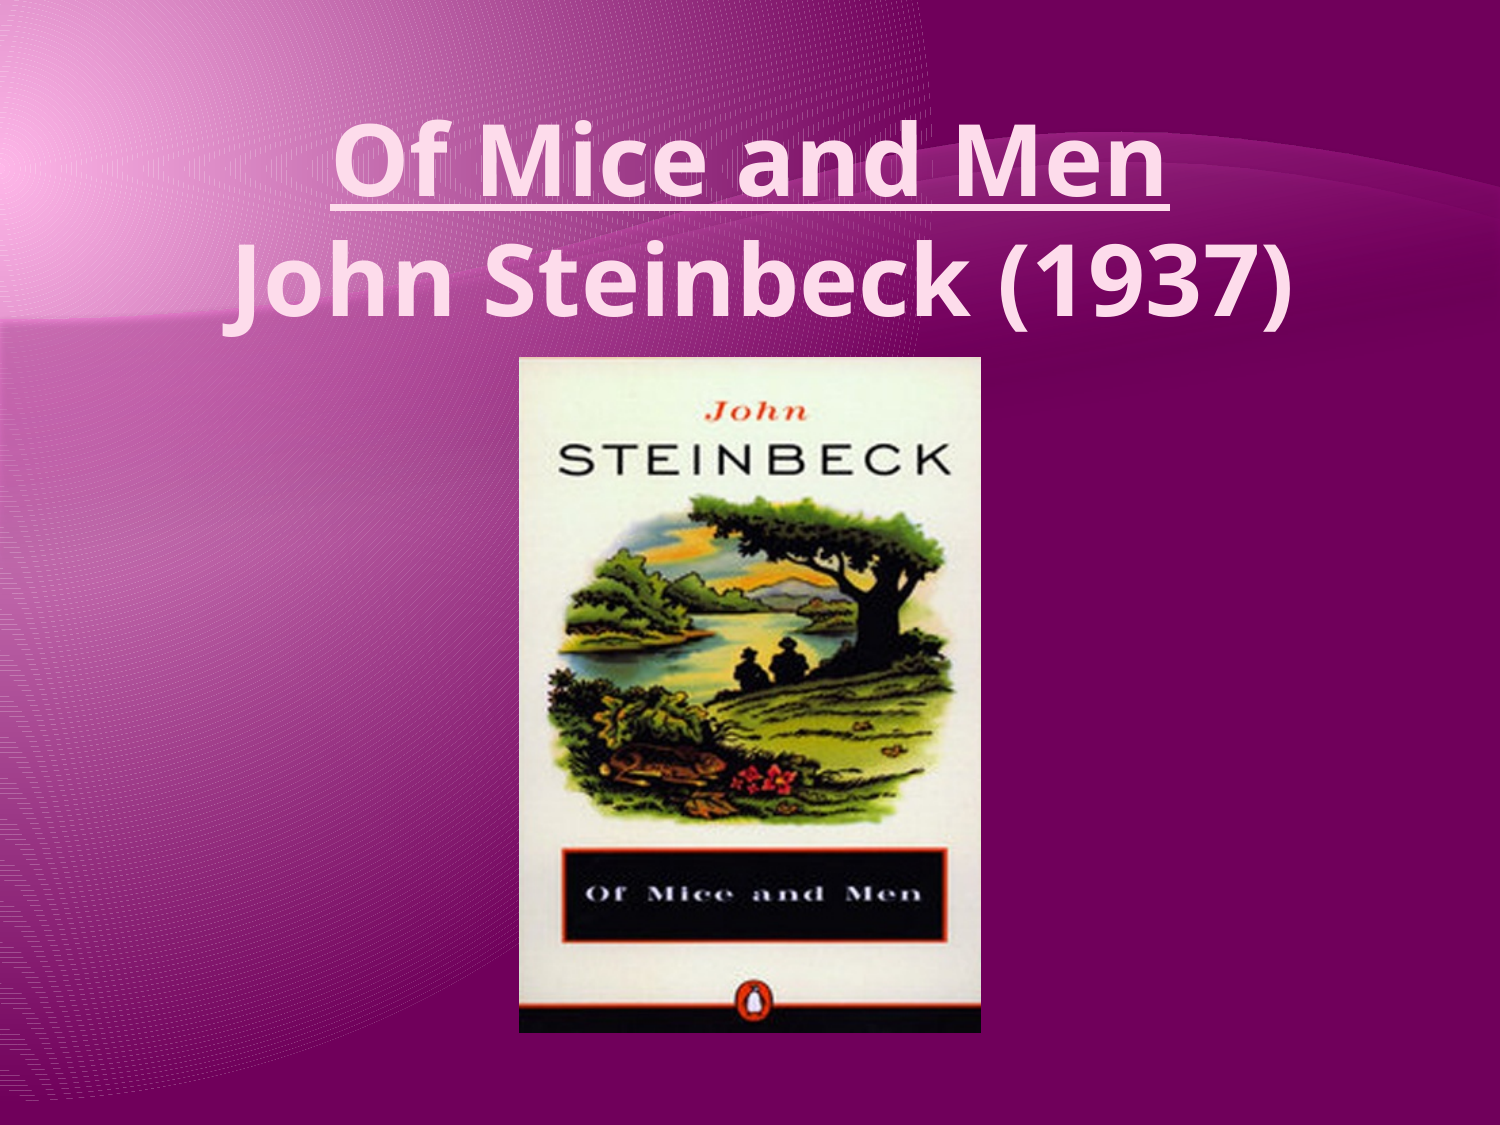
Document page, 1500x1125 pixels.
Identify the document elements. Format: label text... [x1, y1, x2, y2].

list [519, 357, 981, 1033]
title Of Mice and Men John Steinbeck (1937) [75, 87, 1425, 338]
